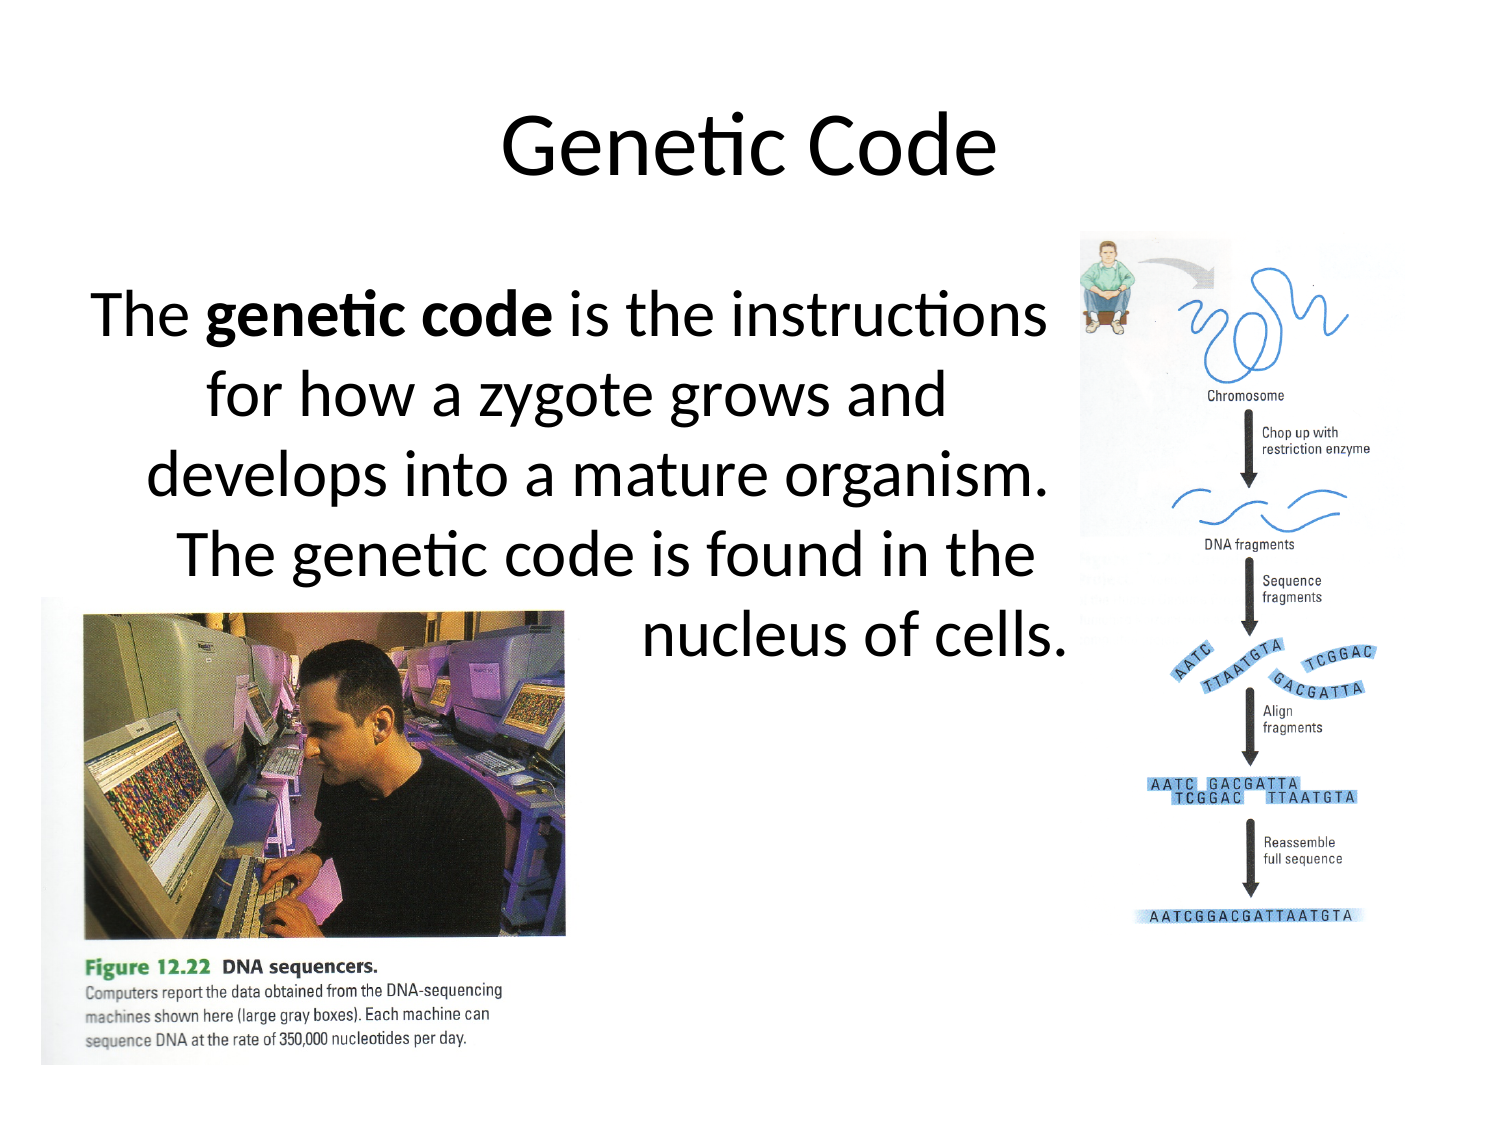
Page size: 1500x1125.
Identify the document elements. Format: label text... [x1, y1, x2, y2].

picture [40, 597, 587, 1065]
list The genetic code is the instructions for how a zygote grows and develops into a mature organism. The genetic code is found in the nucleus of cells. [75, 262, 1164, 1005]
picture [1080, 231, 1405, 937]
title Genetic Code [75, 45, 1425, 233]
